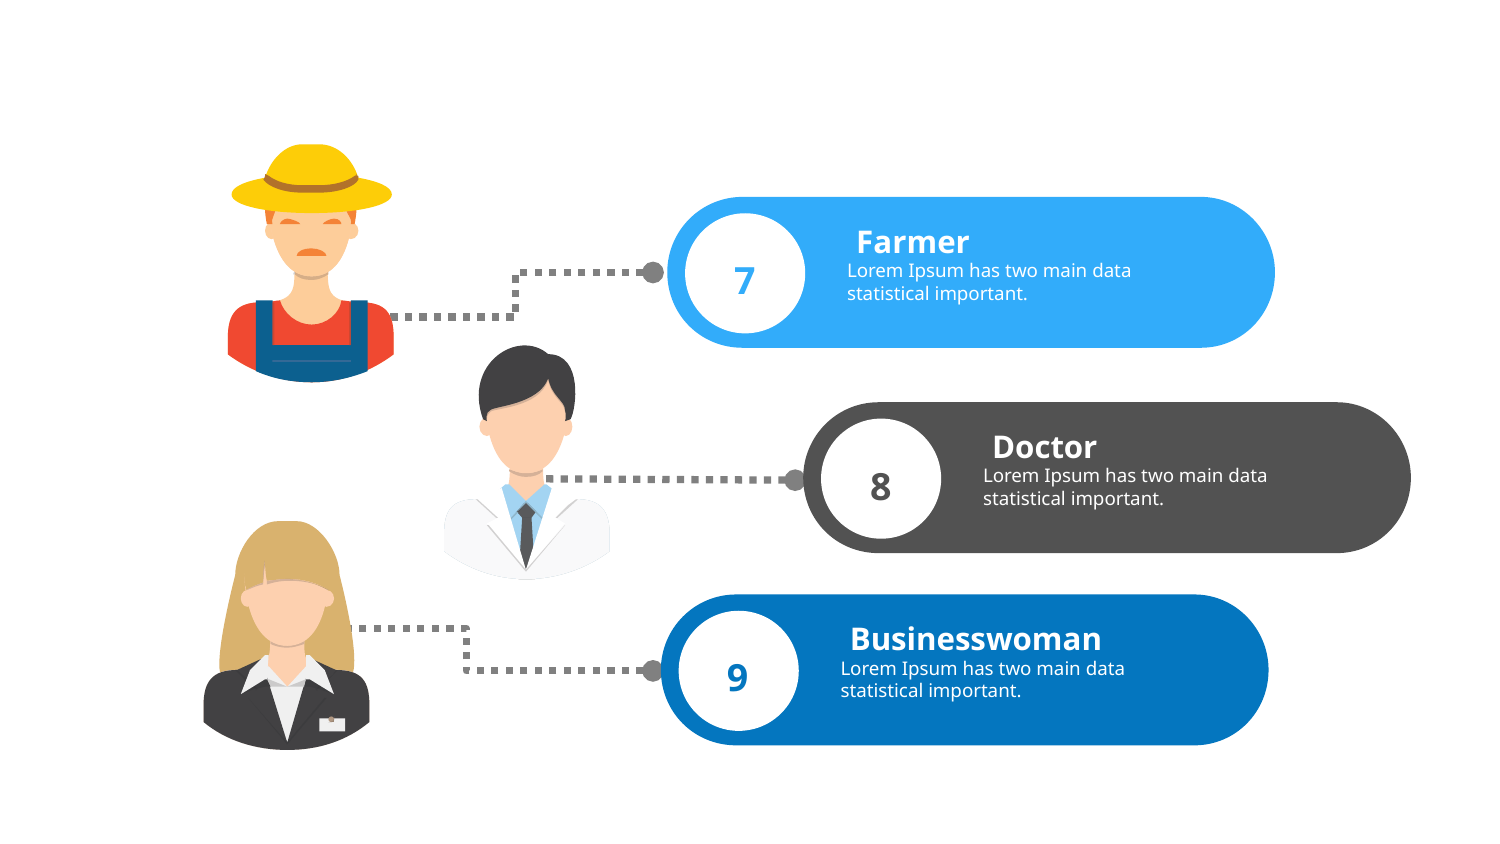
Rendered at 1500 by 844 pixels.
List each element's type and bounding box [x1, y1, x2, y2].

text_box [227, 144, 394, 383]
text_box [802, 401, 1412, 554]
text_box [397, 272, 654, 318]
text_box [660, 594, 1269, 746]
text_box [666, 196, 1276, 348]
text_box [203, 520, 370, 751]
text_box [443, 327, 610, 580]
text_box [375, 628, 654, 672]
